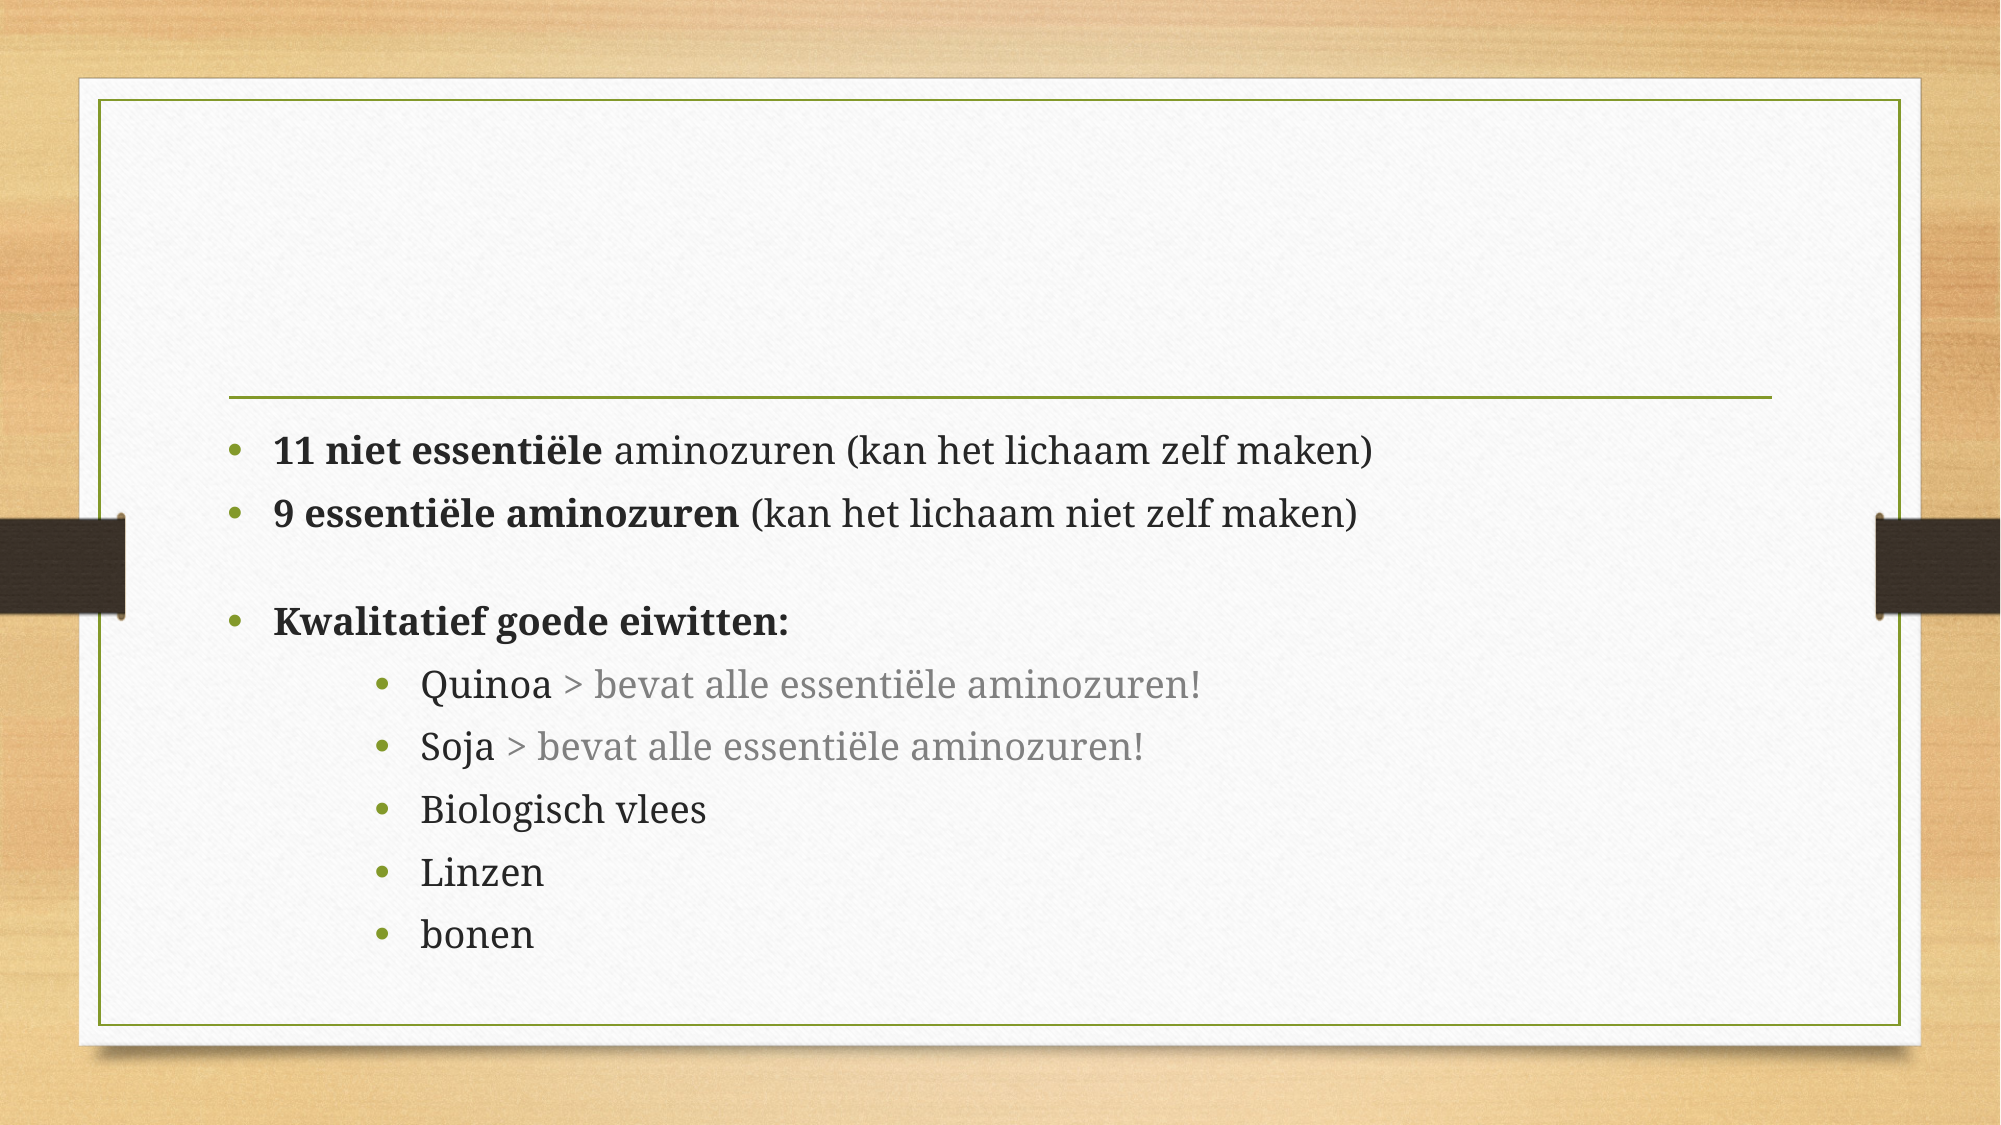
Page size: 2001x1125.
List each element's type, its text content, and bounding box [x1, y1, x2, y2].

list 11 niet essentiële aminozuren (kan het lichaam zelf maken) 9 essentiële aminozuren (kan het lichaam niet zelf maken) Kwalitatief goede eiwitten: Quinoa > bevat alle essentiële aminozuren! Soja > bevat alle essentiële aminozuren! Biologisch vlees Linzen bonen [212, 419, 1788, 964]
picture [0, 0, 2001, 1125]
